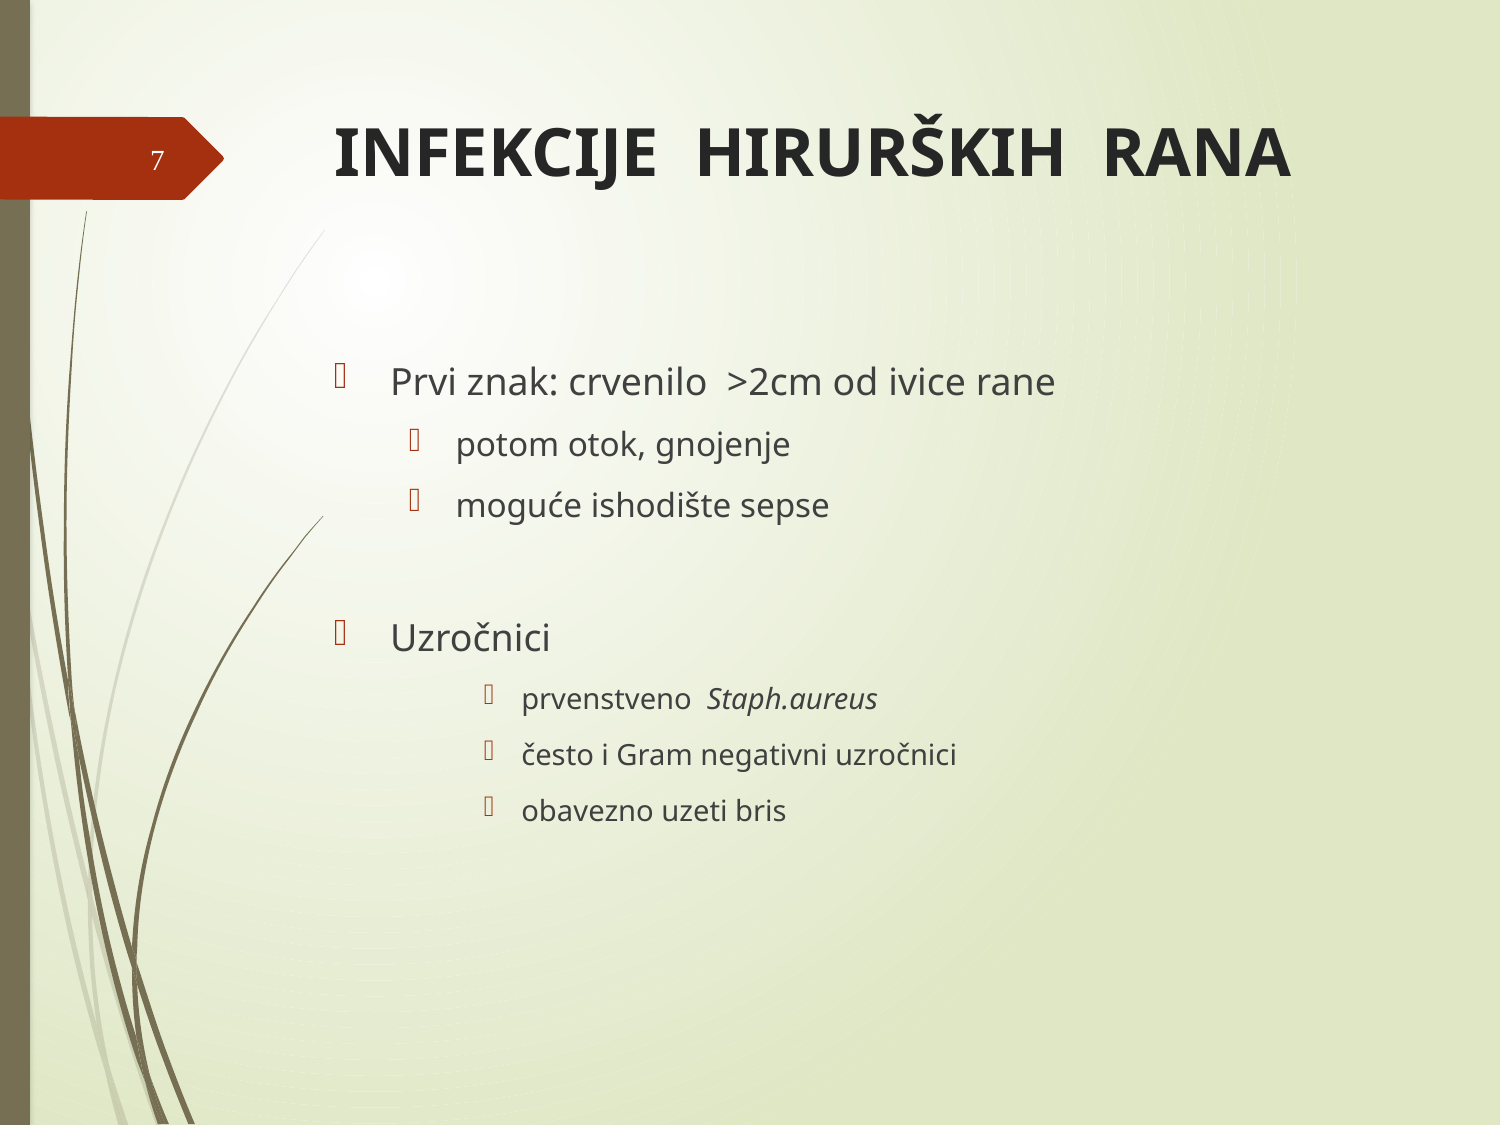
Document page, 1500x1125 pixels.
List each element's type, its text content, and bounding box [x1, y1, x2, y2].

list Prvi znak: crvenilo >2cm od ivice rane potom otok, gnojenje moguće ishodište sepse Uzročnici prvenstveno Staph.aureus često i Gram negativni uzročnici obavezno uzeti bris [318, 350, 1400, 970]
slide_number 7 [83, 129, 180, 190]
title INFEKCIJE HIRURŠKIH RANA [319, 102, 1400, 313]
